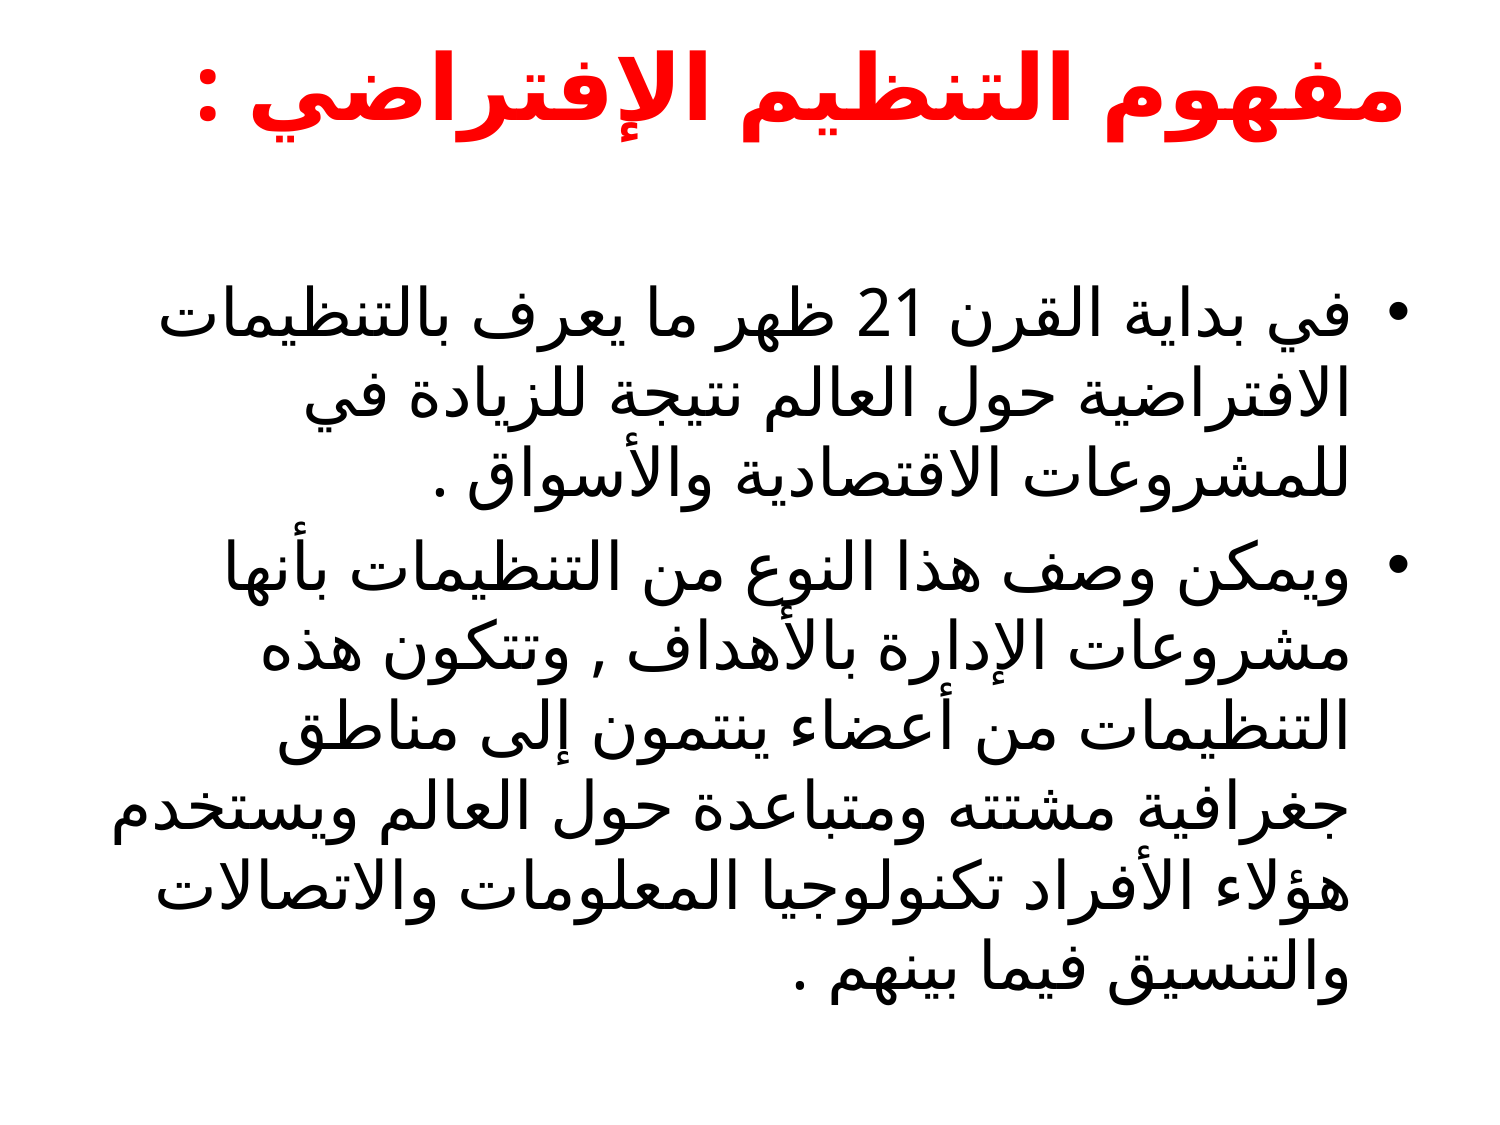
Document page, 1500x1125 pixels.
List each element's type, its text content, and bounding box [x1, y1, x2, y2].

list في بداية القرن 21 ظهر ما يعرف بالتنظيمات الافتراضية حول العالم نتيجة للزيادة في للمشروعات الاقتصادية والأسواق . ويمكن وصف هذا النوع من التنظيمات بأنها مشروعات الإدارة بالأهداف , وتتكون هذه التنظيمات من أعضاء ينتمون إلى مناطق جغرافية مشتته ومتباعدة حول العالم ويستخدم هؤلاء الأفراد تكنولوجيا المعلومات والاتصالات والتنسيق فيما بينهم . [75, 262, 1425, 1005]
title مفهوم التنظيم الإفتراضي : [75, 45, 1425, 233]
